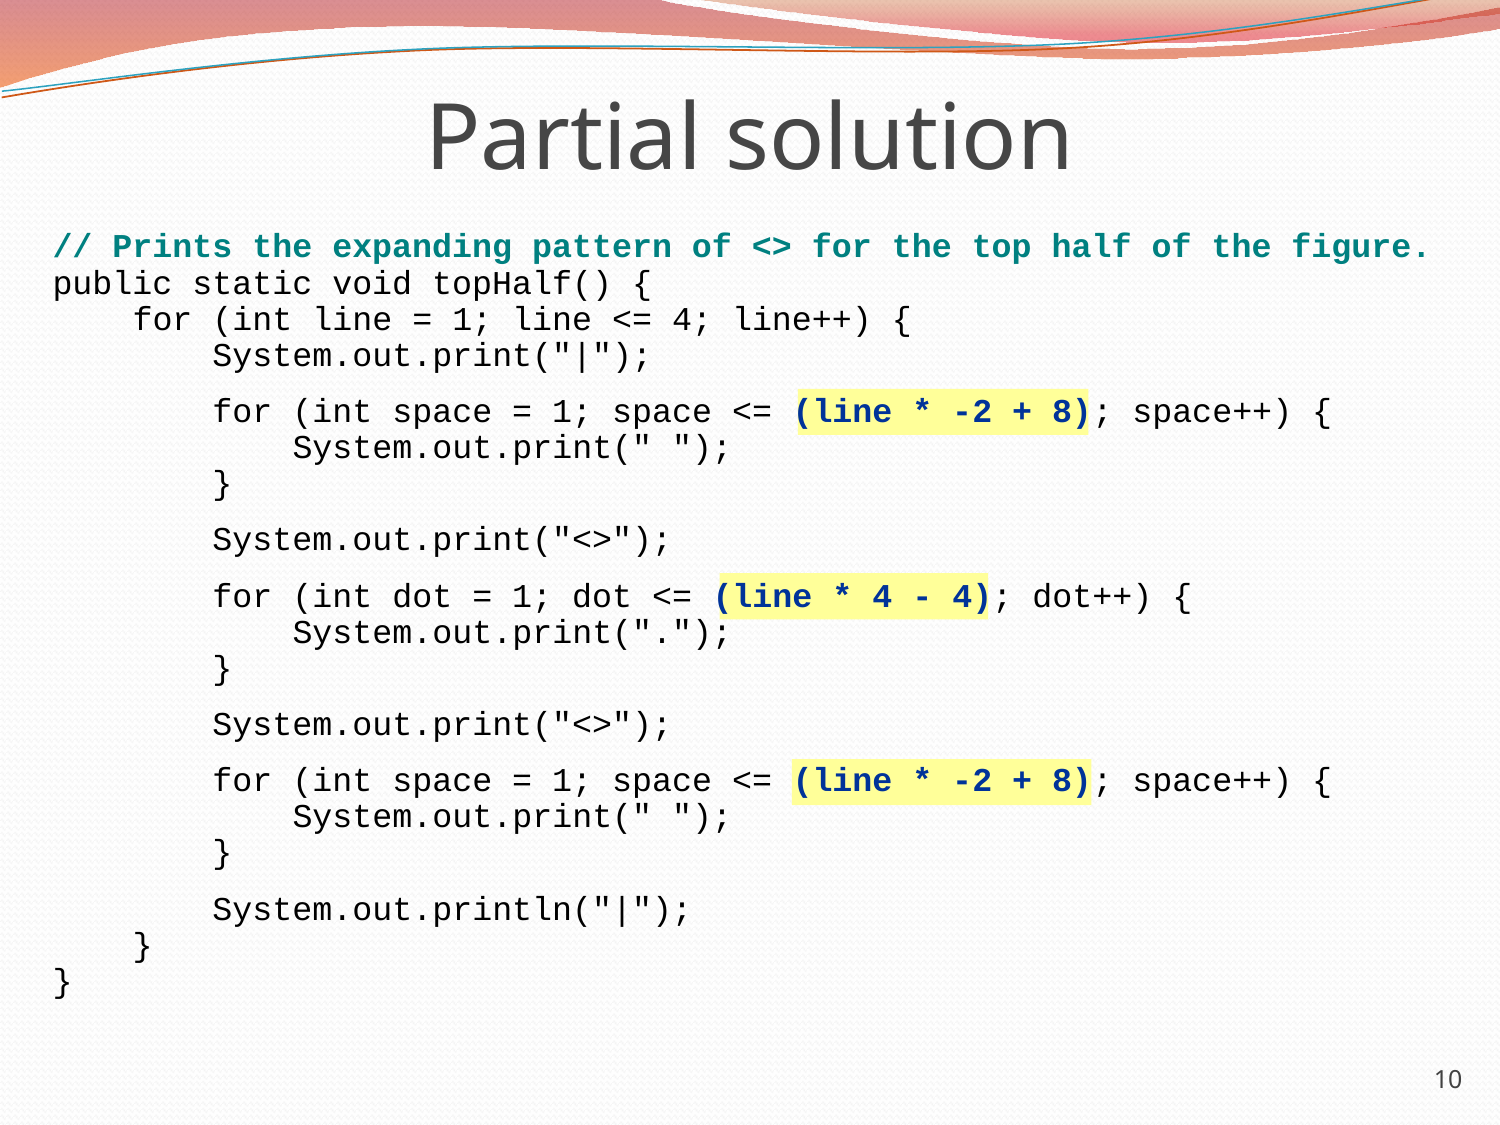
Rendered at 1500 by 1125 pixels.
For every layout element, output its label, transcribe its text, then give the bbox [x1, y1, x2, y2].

title Partial solution [75, 72, 1425, 188]
list // Prints the expanding pattern of <> for the top half of the figure. public static void topHalf() { for (int line = 1; line <= 4; line++) { System.out.print("|"); for (int space = 1; space <= (line * -2 + 8); space++) { System.out.print(" "); } System.out.print("<>"); for (int dot = 1; dot <= (line * 4 - 4); dot++) { System.out.print("."); } System.out.print("<>"); for (int space = 1; space <= (line * -2 + 8); space++) { System.out.print(" "); } System.out.println("|"); } } [37, 224, 1500, 1075]
